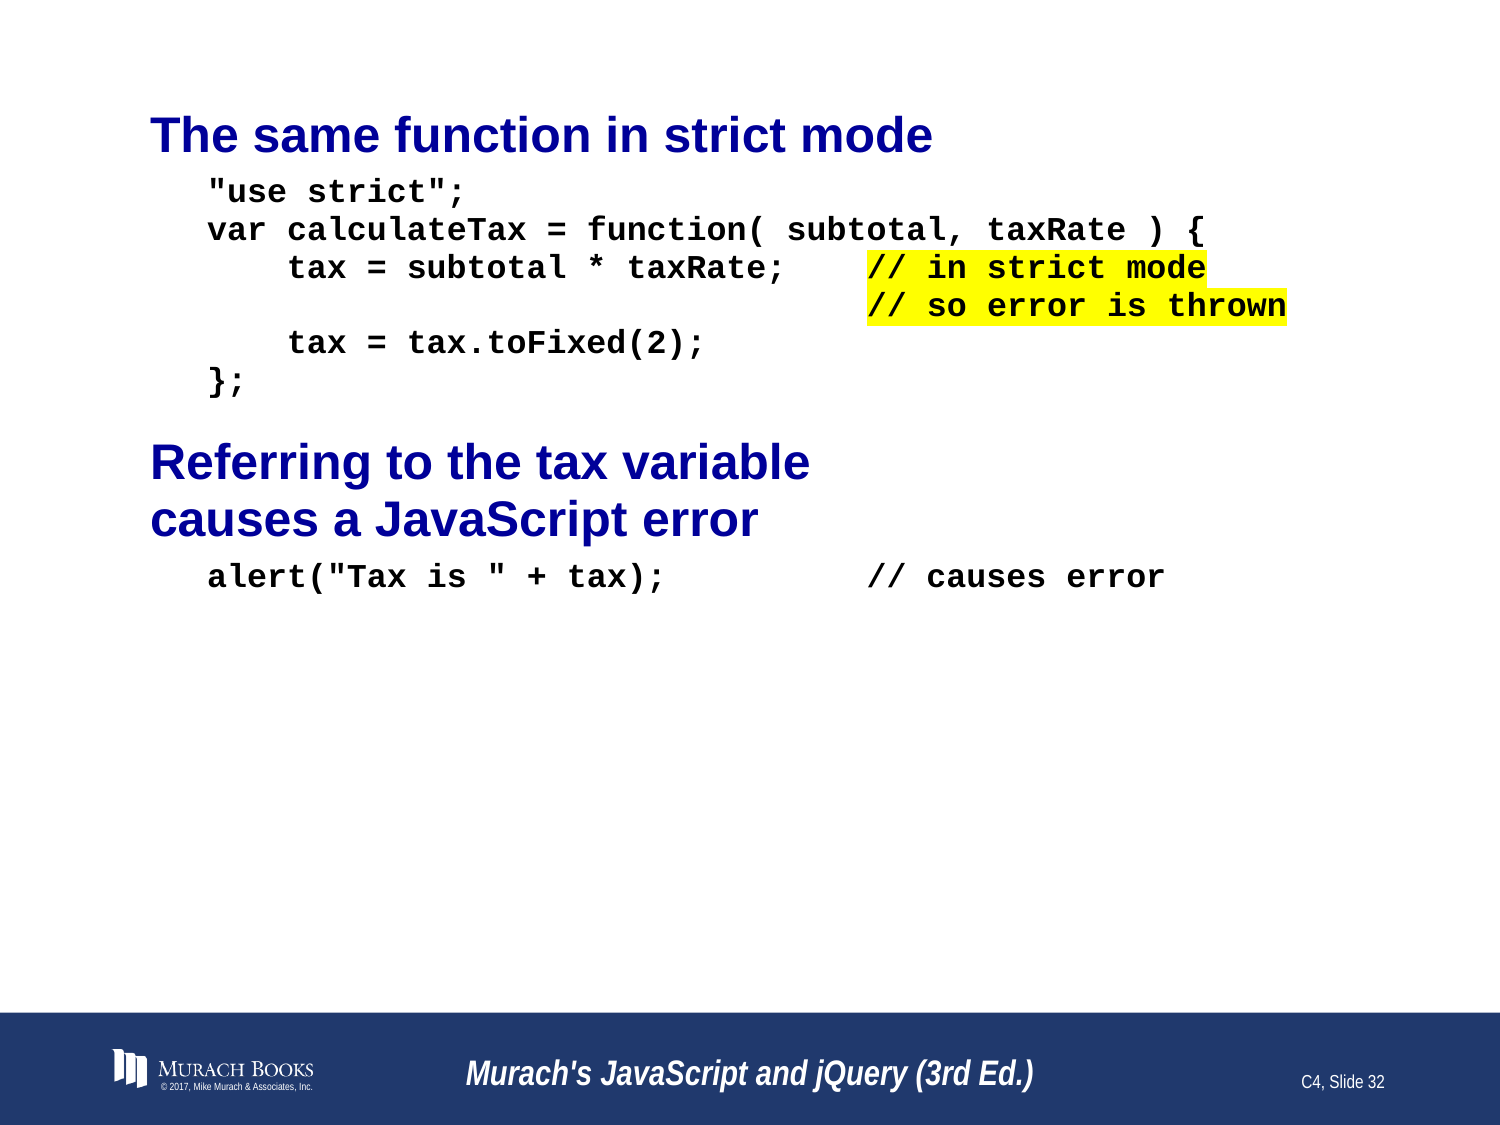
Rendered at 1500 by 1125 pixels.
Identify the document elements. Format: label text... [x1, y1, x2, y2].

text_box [149, 174, 1350, 598]
slide_number Murach's JavaScript and jQuery (3rd Ed.) [463, 1025, 1050, 1100]
slide_number C4, Slide 32 [1087, 1025, 1400, 1100]
title The same function in strict mode [150, 102, 1350, 164]
footer © 2017, Mike Murach & Associates, Inc. [12, 1025, 463, 1100]
